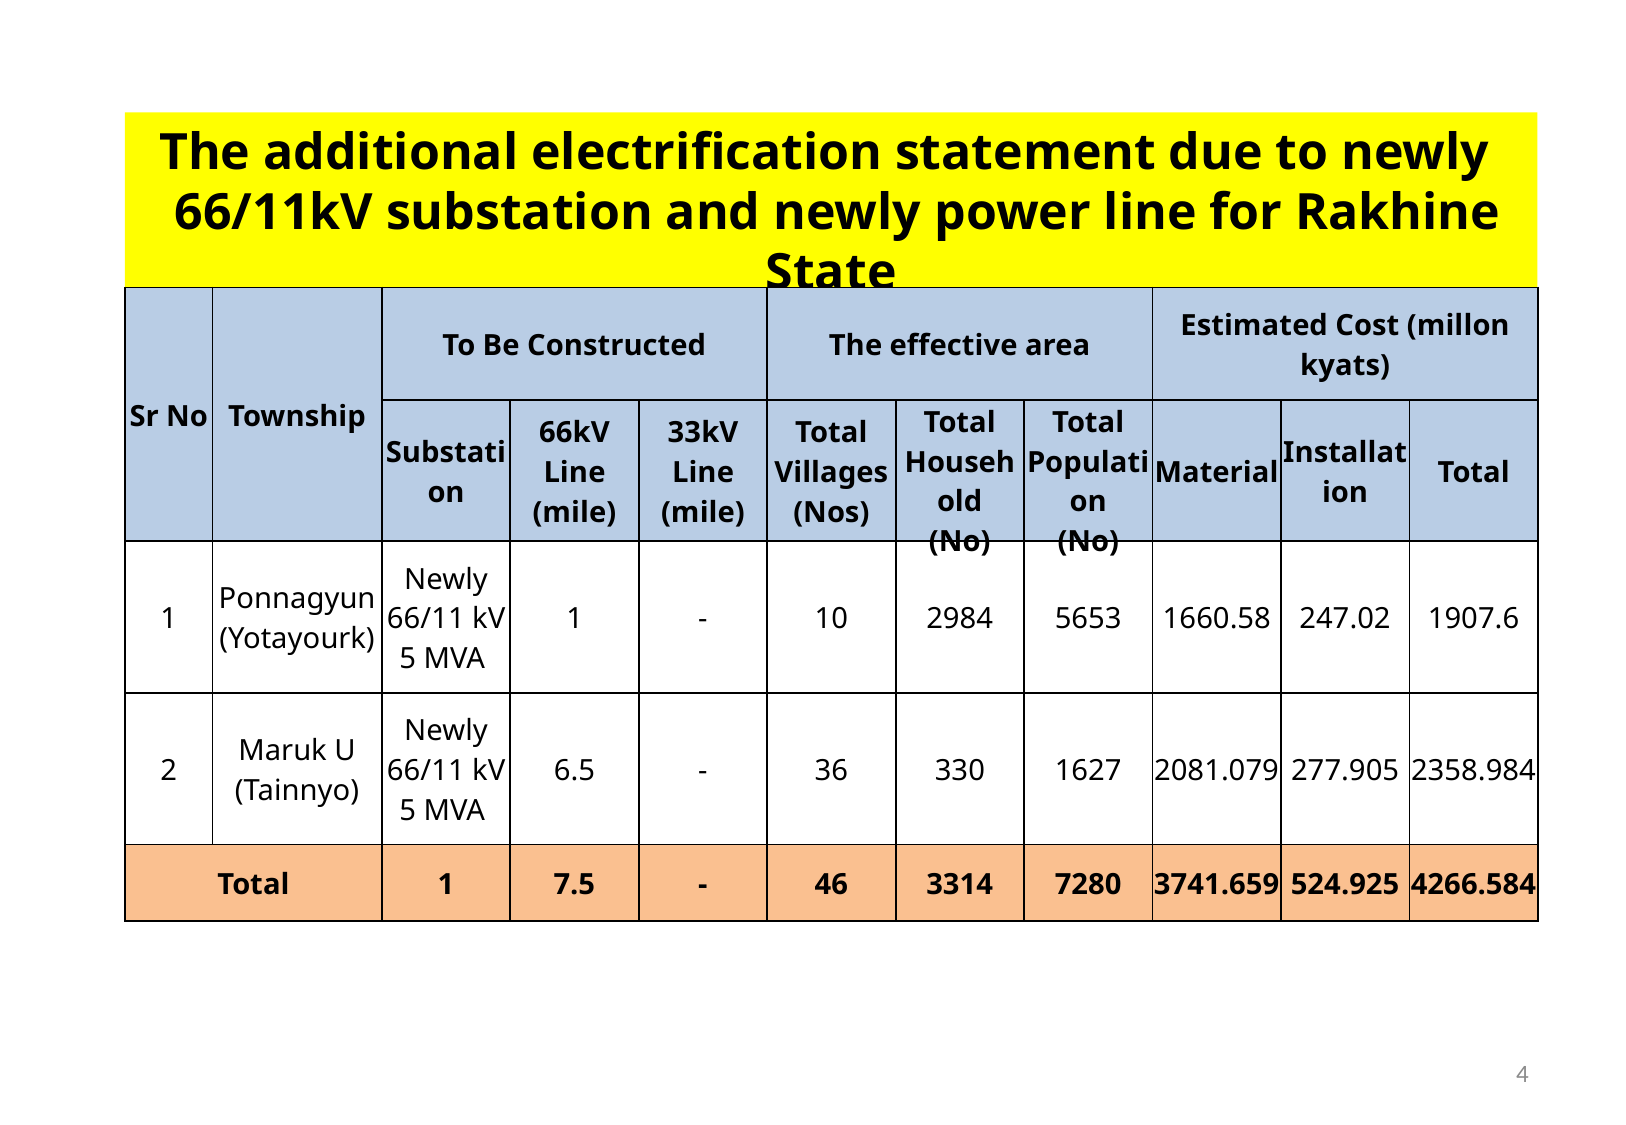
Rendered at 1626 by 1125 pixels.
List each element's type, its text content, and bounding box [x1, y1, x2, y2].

table_header To Be Constructed [383, 288, 766, 399]
table_cell 247.02 [1282, 542, 1409, 692]
table_cell - [640, 694, 766, 844]
table_cell 10 [768, 542, 895, 692]
table_cell Maruk U (Tainnyo) [213, 694, 381, 844]
table_cell 1 [383, 845, 509, 920]
table_cell Newly 66/11 kV 5 MVA [383, 694, 509, 844]
table_cell Total Villages (Nos) [768, 401, 895, 540]
table_header Township [213, 288, 381, 540]
table_cell 1 [126, 542, 212, 692]
table_cell - [640, 542, 766, 692]
table_cell 2081.079 [1153, 694, 1280, 844]
table_cell 330 [897, 694, 1023, 844]
table_cell Total Household (No) [897, 401, 1023, 540]
table_cell 3741.659 [1153, 845, 1280, 920]
table_cell Total [126, 845, 381, 920]
table_cell 2358.984 [1410, 694, 1537, 844]
table_cell 7.5 [511, 845, 638, 920]
table_cell Total Population (No) [1025, 401, 1152, 540]
table_cell Installation [1282, 401, 1409, 540]
table_cell 2 [126, 694, 212, 844]
table_cell Material [1153, 401, 1280, 540]
table_cell 1660.58 [1153, 542, 1280, 692]
table_cell 1 [511, 542, 638, 692]
text_box The additional electrification statement due to newly 66/11kV substation and newly power line for Rakhine State [124, 112, 1538, 287]
table_cell 3314 [897, 845, 1023, 920]
table_header Estimated Cost (millon kyats) [1153, 288, 1537, 399]
table_cell 524.925 [1282, 845, 1409, 920]
table_cell Ponnagyun (Yotayourk) [213, 542, 381, 692]
slide_number 4 [1164, 1042, 1544, 1103]
table_cell 5653 [1025, 542, 1152, 692]
table_cell 1627 [1025, 694, 1152, 844]
table_cell - [640, 845, 766, 920]
table_cell 7280 [1025, 845, 1152, 920]
table_cell Total [1410, 401, 1537, 540]
table_cell 46 [768, 845, 895, 920]
table_cell 277.905 [1282, 694, 1409, 844]
table_cell 33kV Line (mile) [640, 401, 766, 540]
table_cell 2984 [897, 542, 1023, 692]
table_header Sr No [126, 288, 212, 540]
table_cell 6.5 [511, 694, 638, 844]
table_cell Newly 66/11 kV 5 MVA [383, 542, 509, 692]
table_cell 4266.584 [1410, 845, 1537, 920]
table_cell 66kV Line (mile) [511, 401, 638, 540]
table_header The effective area [768, 288, 1152, 399]
table_cell 1907.6 [1410, 542, 1537, 692]
table_cell 36 [768, 694, 895, 844]
table_cell Substation [383, 401, 509, 540]
